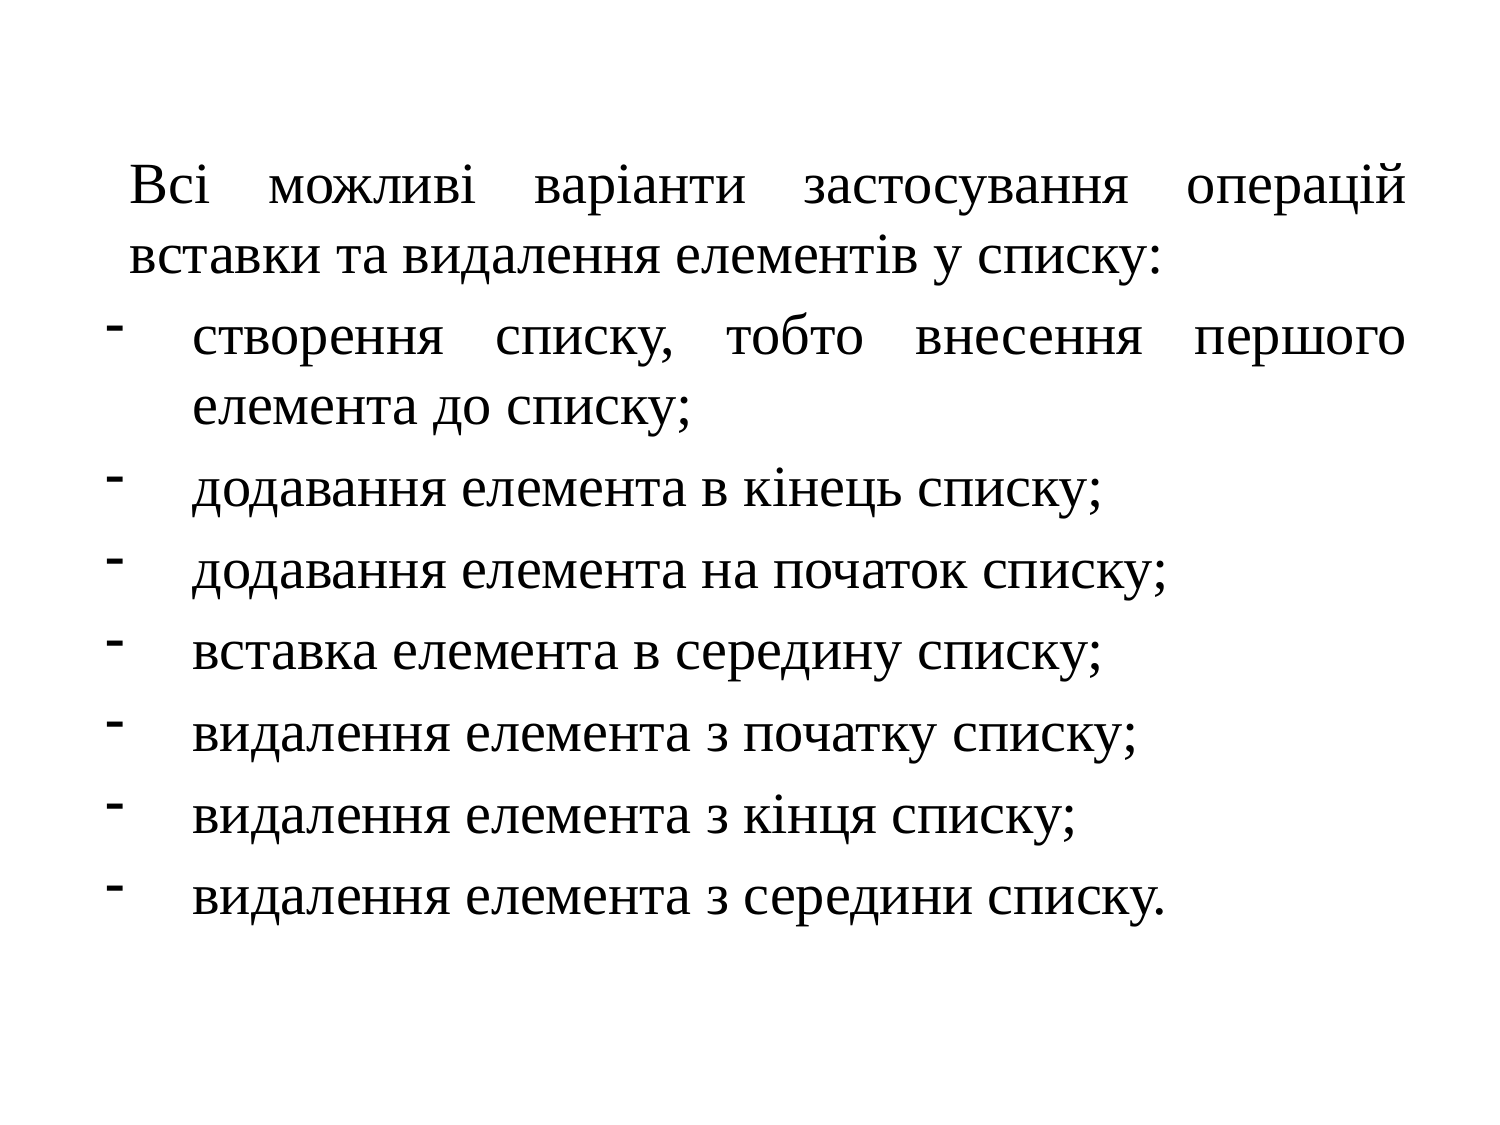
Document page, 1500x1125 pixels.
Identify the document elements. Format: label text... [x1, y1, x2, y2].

list Всі можливі варіанти застосування операцій вставки та видалення елементів у списку: створення списку, тобто внесення першого елемента до списку; додавання елемента в кінець списку; додавання елемента на початок списку; вставка елемента в середину списку; видалення елемента з початку списку; видалення елемента з кінця списку; видалення елемента з середини списку. [0, 137, 1438, 1100]
